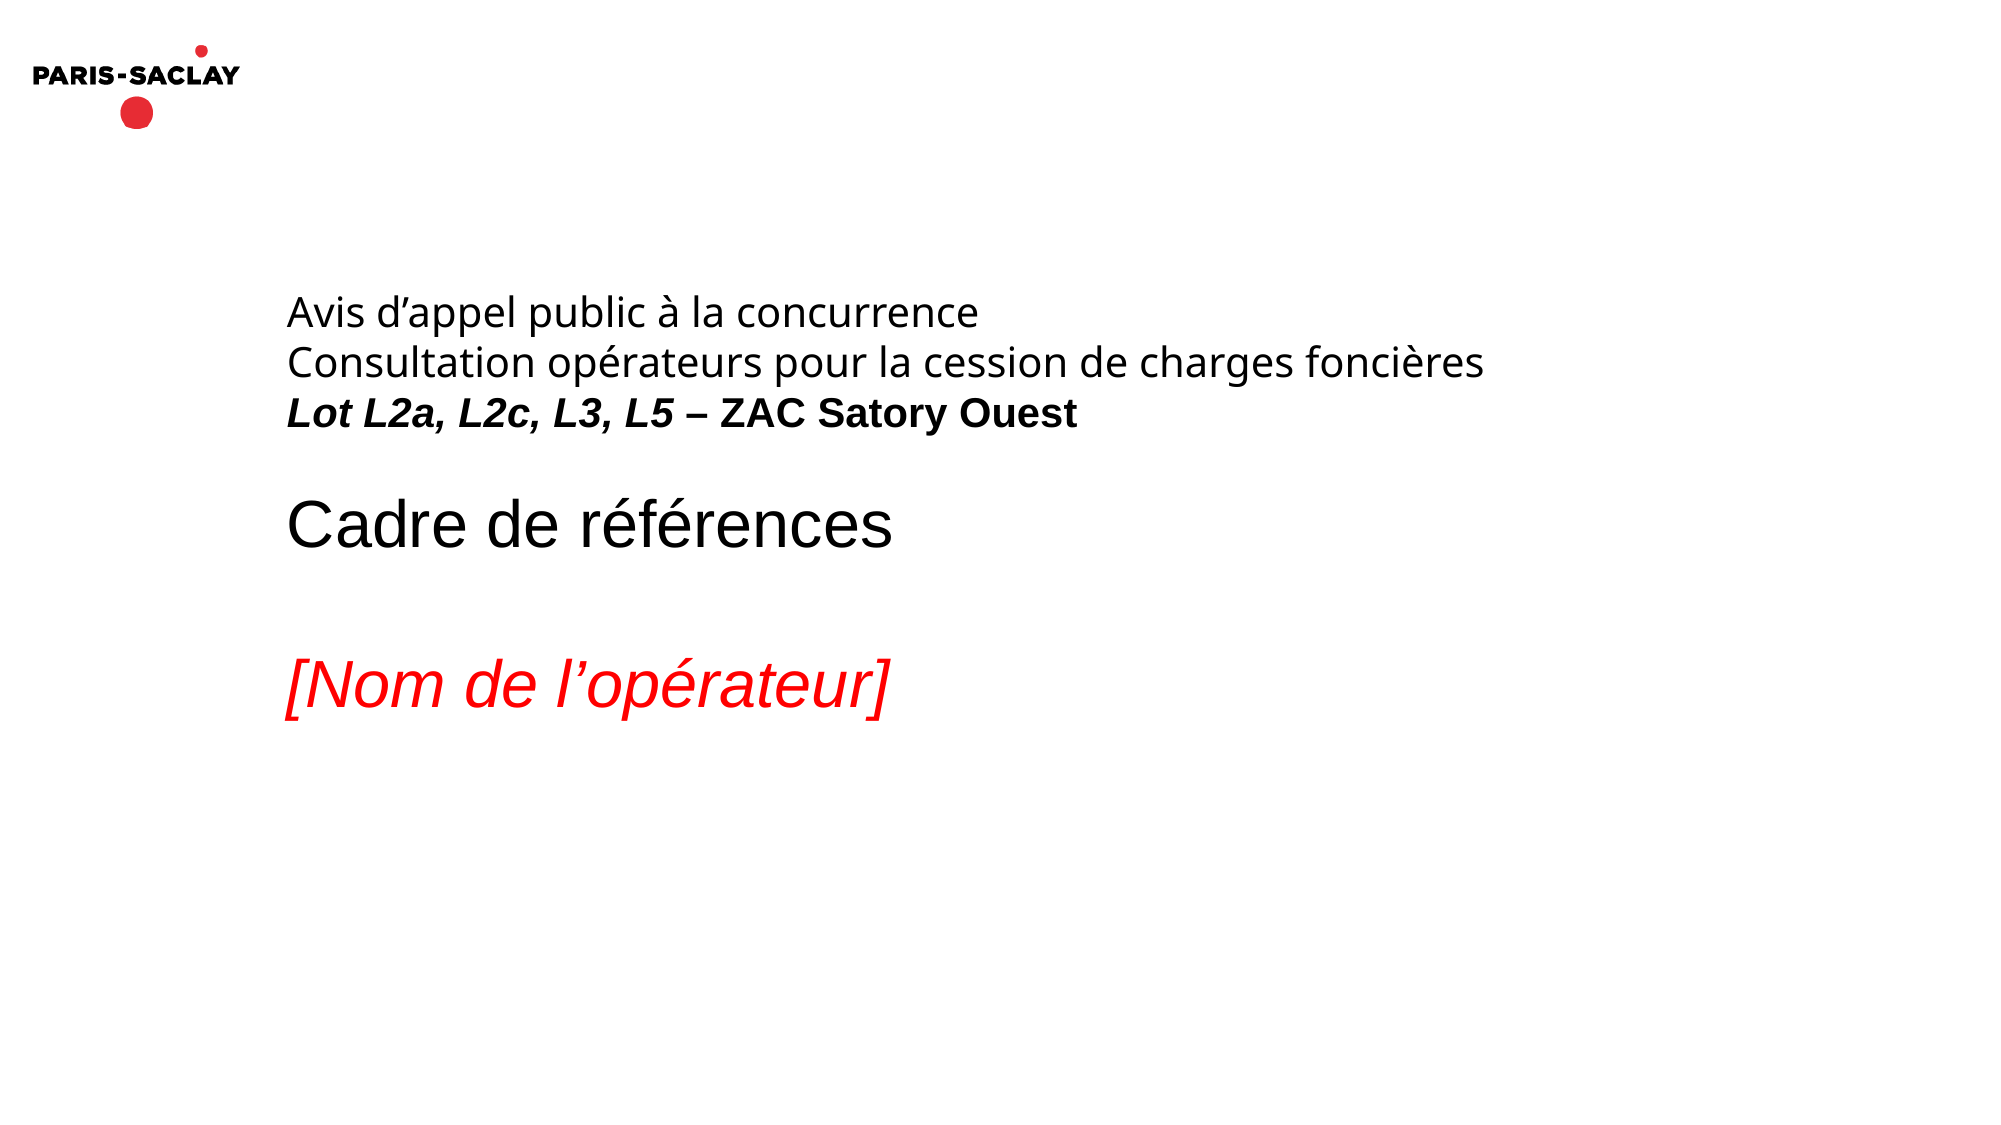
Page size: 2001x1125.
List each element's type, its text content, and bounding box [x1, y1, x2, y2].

text_box Avis d’appel public à la concurrence Consultation opérateurs pour la cession de charges foncières Lot L2a, L2c, L3, L5 – ZAC Satory Ouest Cadre de références [Nom de l’opérateur] [272, 278, 1817, 849]
picture [0, 18, 273, 155]
